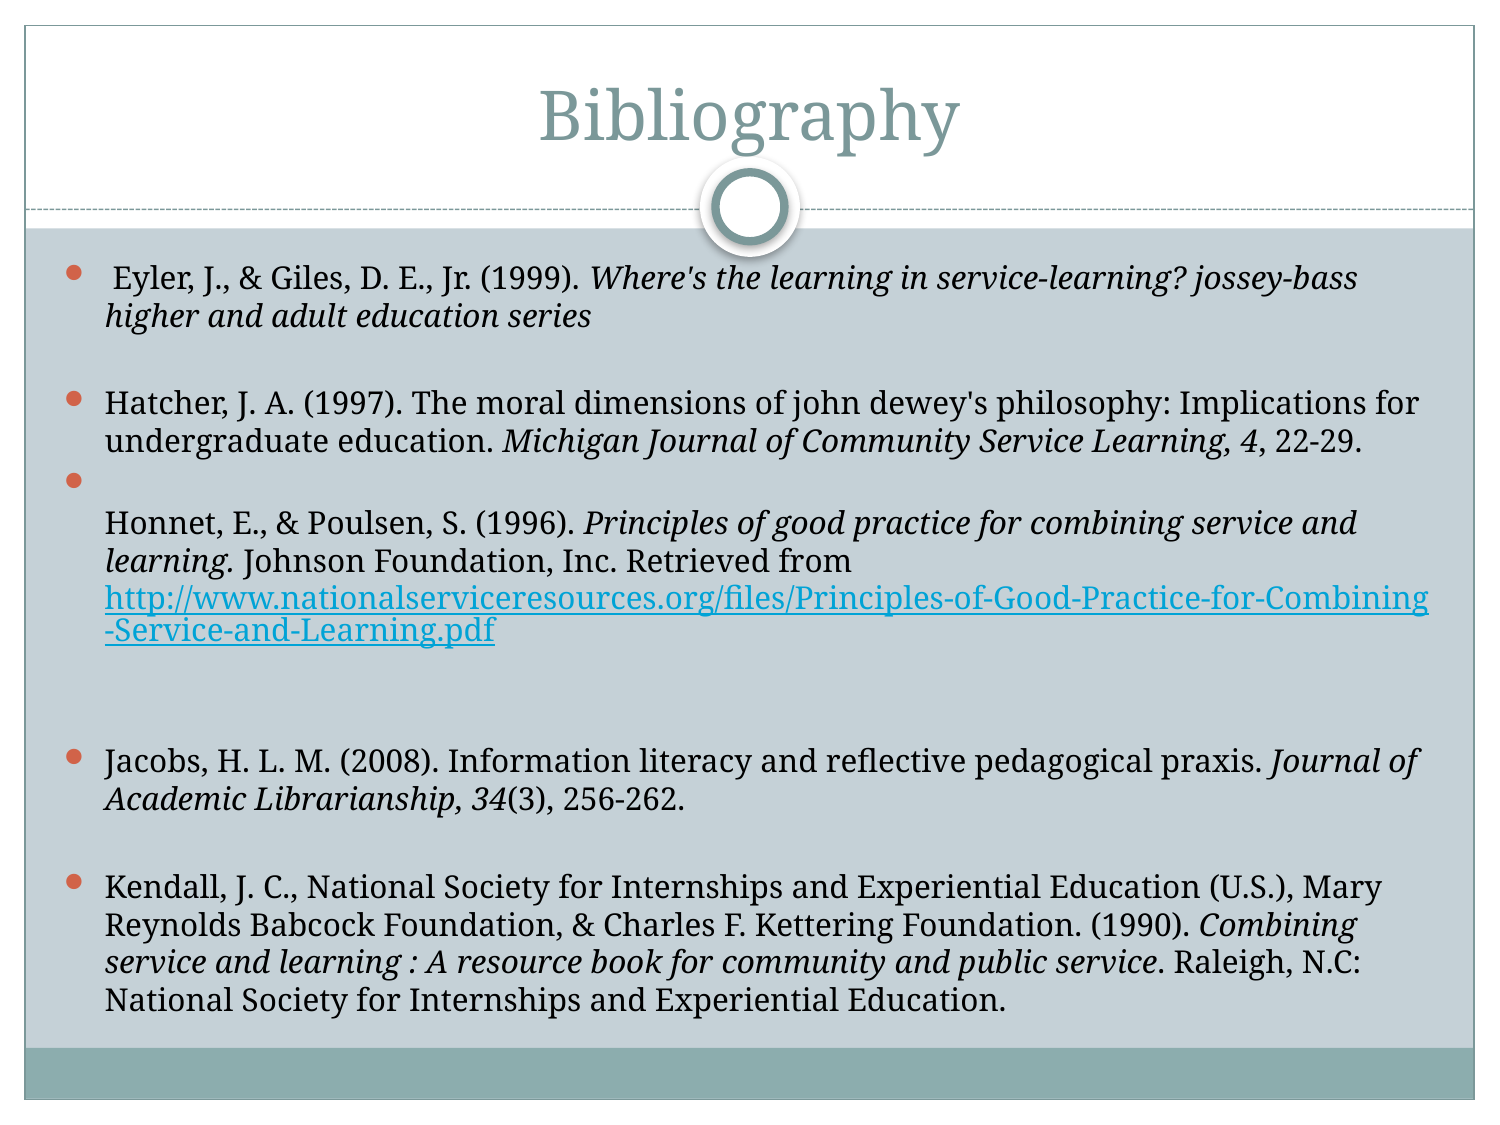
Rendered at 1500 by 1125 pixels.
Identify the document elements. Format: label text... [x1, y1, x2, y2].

title Bibliography [49, 37, 1450, 162]
list Eyler, J., & Giles, D. E., Jr. (1999). Where's the learning in service-learning? jossey-bass higher and adult education series Hatcher, J. A. (1997). The moral dimensions of john dewey's philosophy: Implications for undergraduate education. Michigan Journal of Community Service Learning, 4, 22-29. Honnet, E., & Poulsen, S. (1996). Principles of good practice for combining service and learning. Johnson Foundation, Inc. Retrieved from http://www.nationalserviceresources.org/files/Principles-of-Good-Practice-for-Combining-Service-and-Learning.pdf Jacobs, H. L. M. (2008). Information literacy and reflective pedagogical praxis. Journal of Academic Librarianship, 34(3), 256-262. Kendall, J. C., National Society for Internships and Experiential Education (U.S.), Mary Reynolds Babcock Foundation, & Charles F. Kettering Foundation. (1990). Combining service and learning : A resource book for community and public service. Raleigh, N.C: National Society for Internships and Experiential Education. [49, 250, 1445, 1001]
